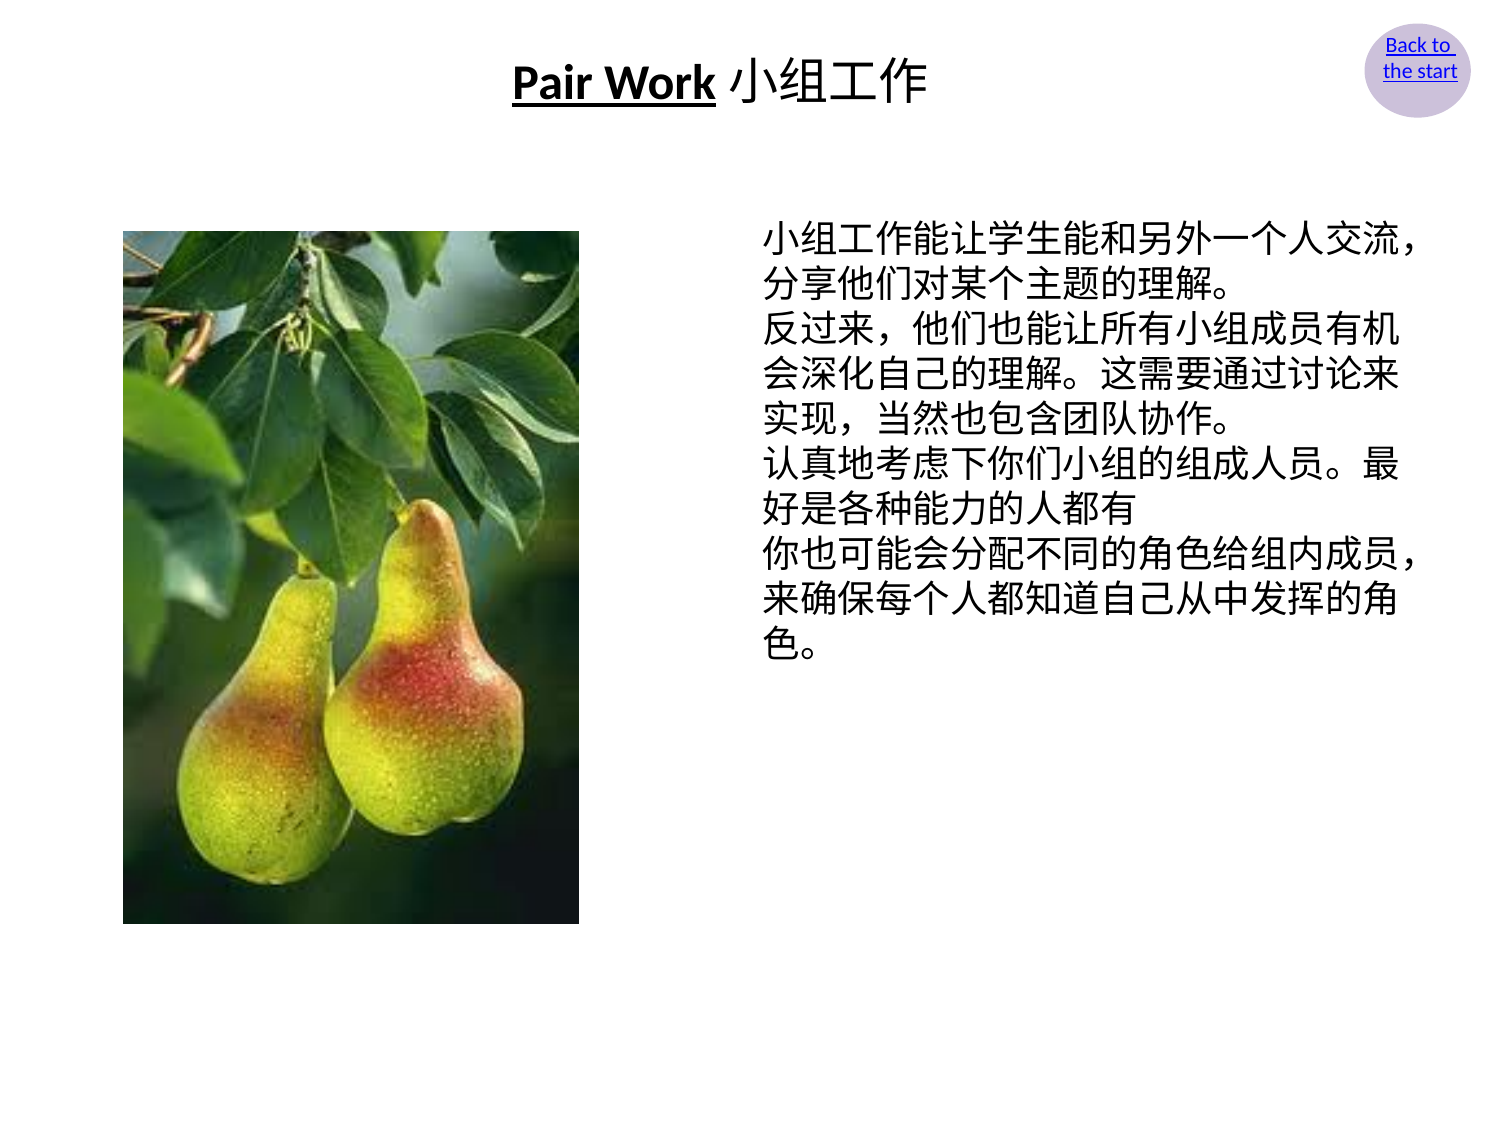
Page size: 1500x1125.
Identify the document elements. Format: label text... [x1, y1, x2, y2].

text_box Pair Work小组工作 [218, 42, 1223, 178]
text_box [1367, 91, 1468, 120]
picture [123, 231, 579, 924]
text_box 小组工作能让学生能和另外一个人交流，分享他们对某个主题的理解。 反过来，他们也能让所有小组成员有机会深化自己的理解。这需要通过讨论来实现，当然也包含团队协作。 认真地考虑下你们小组的组成人员。最好是各种能力的人都有 你也可能会分配不同的角色给组内成员，来确保每个人都知道自己从中发挥的角色。 [747, 208, 1433, 673]
text_box Back to the start [1359, 23, 1483, 91]
